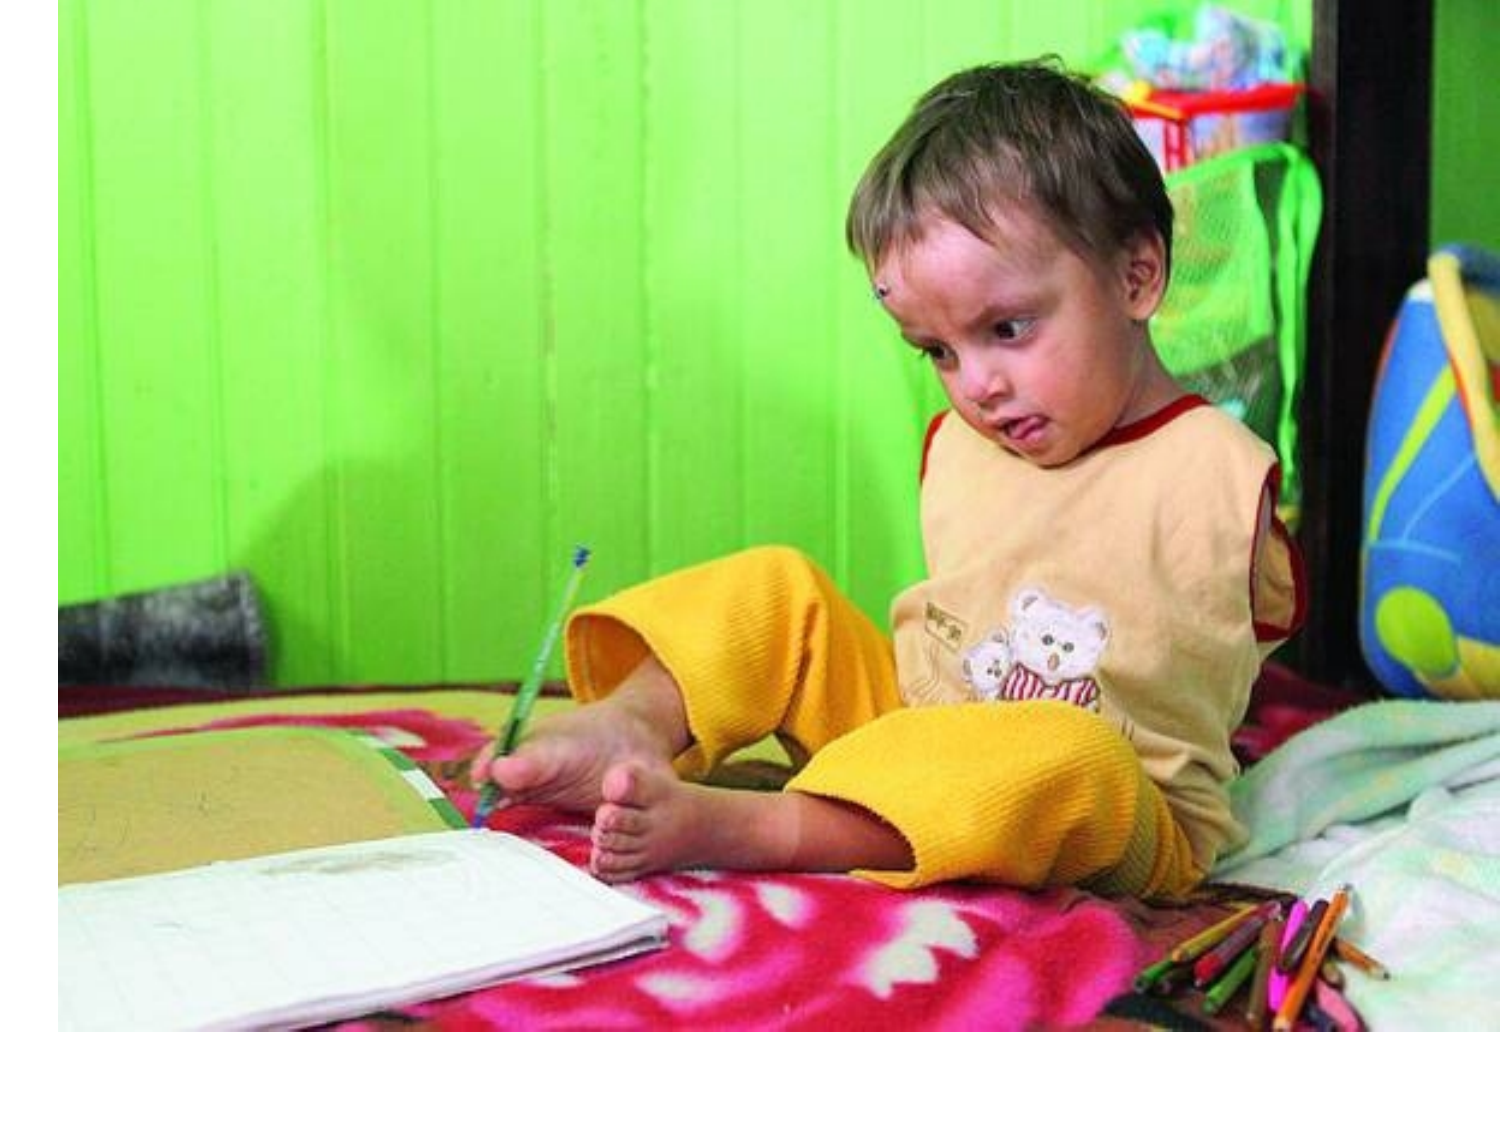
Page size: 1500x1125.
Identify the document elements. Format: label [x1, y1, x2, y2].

picture [58, 0, 1500, 1032]
